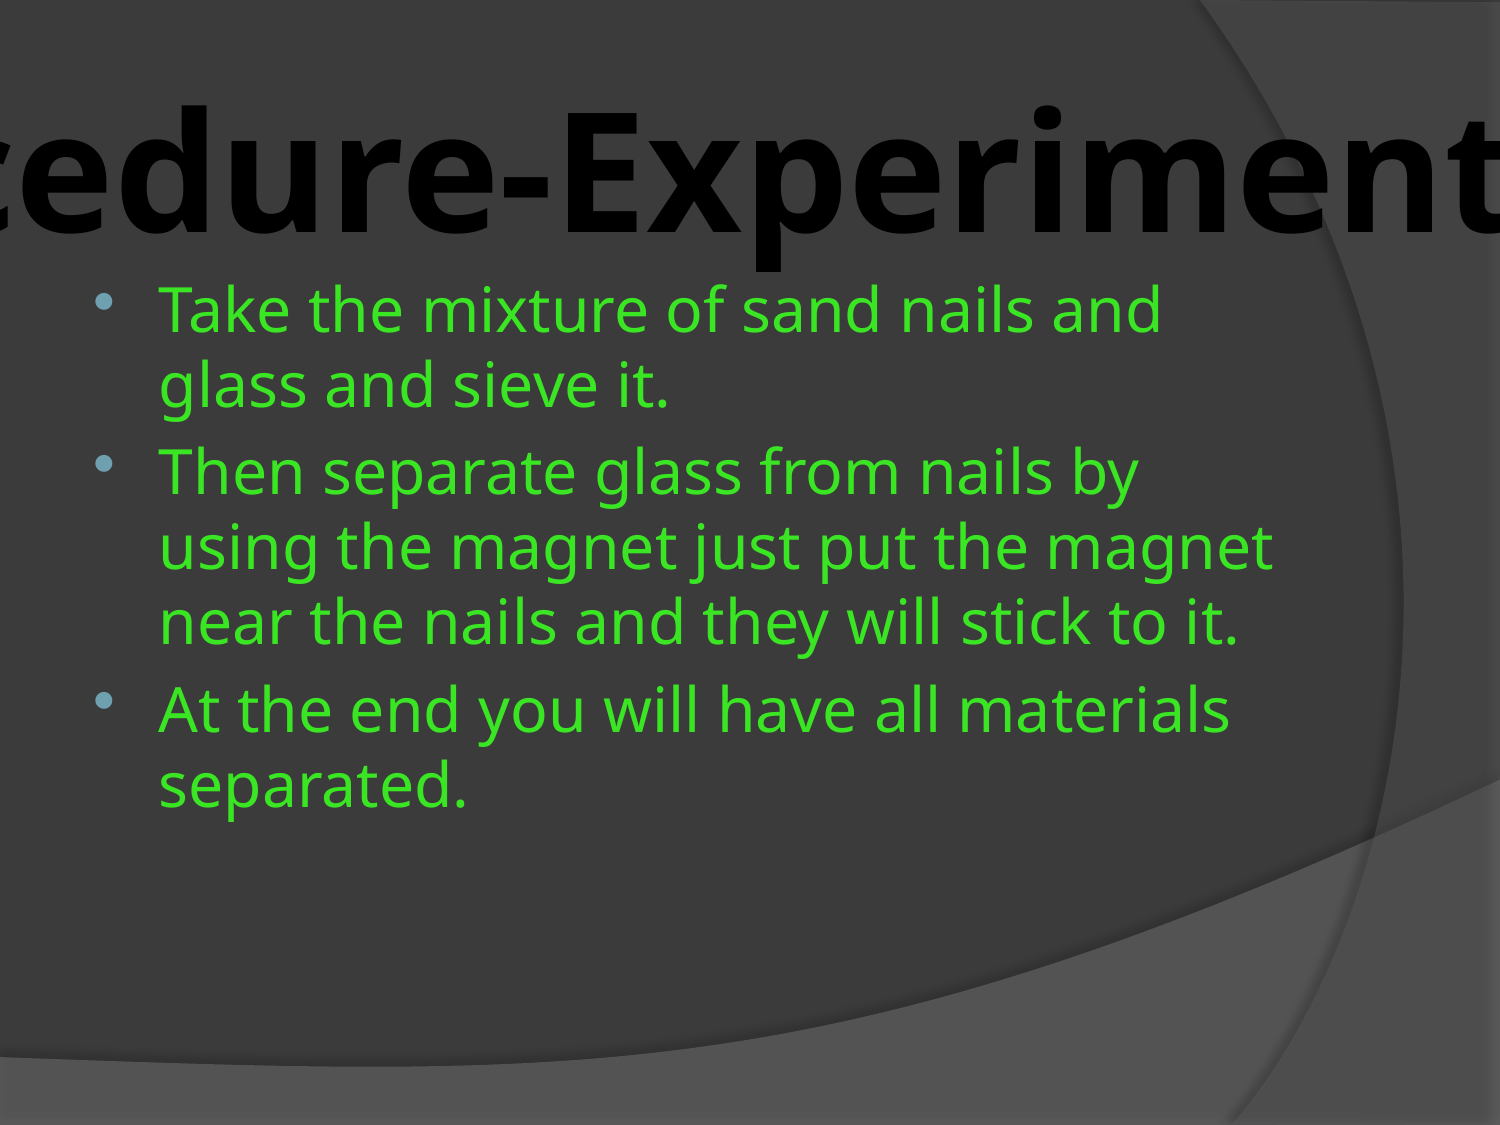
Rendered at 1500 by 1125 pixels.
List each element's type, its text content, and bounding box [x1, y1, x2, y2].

list Take the mixture of sand nails and glass and sieve it. Then separate glass from nails by using the magnet just put the magnet near the nails and they will stick to it. At the end you will have all materials separated. [75, 274, 1300, 1005]
text_box Procedure-Experiment #1 [0, 58, 1500, 274]
